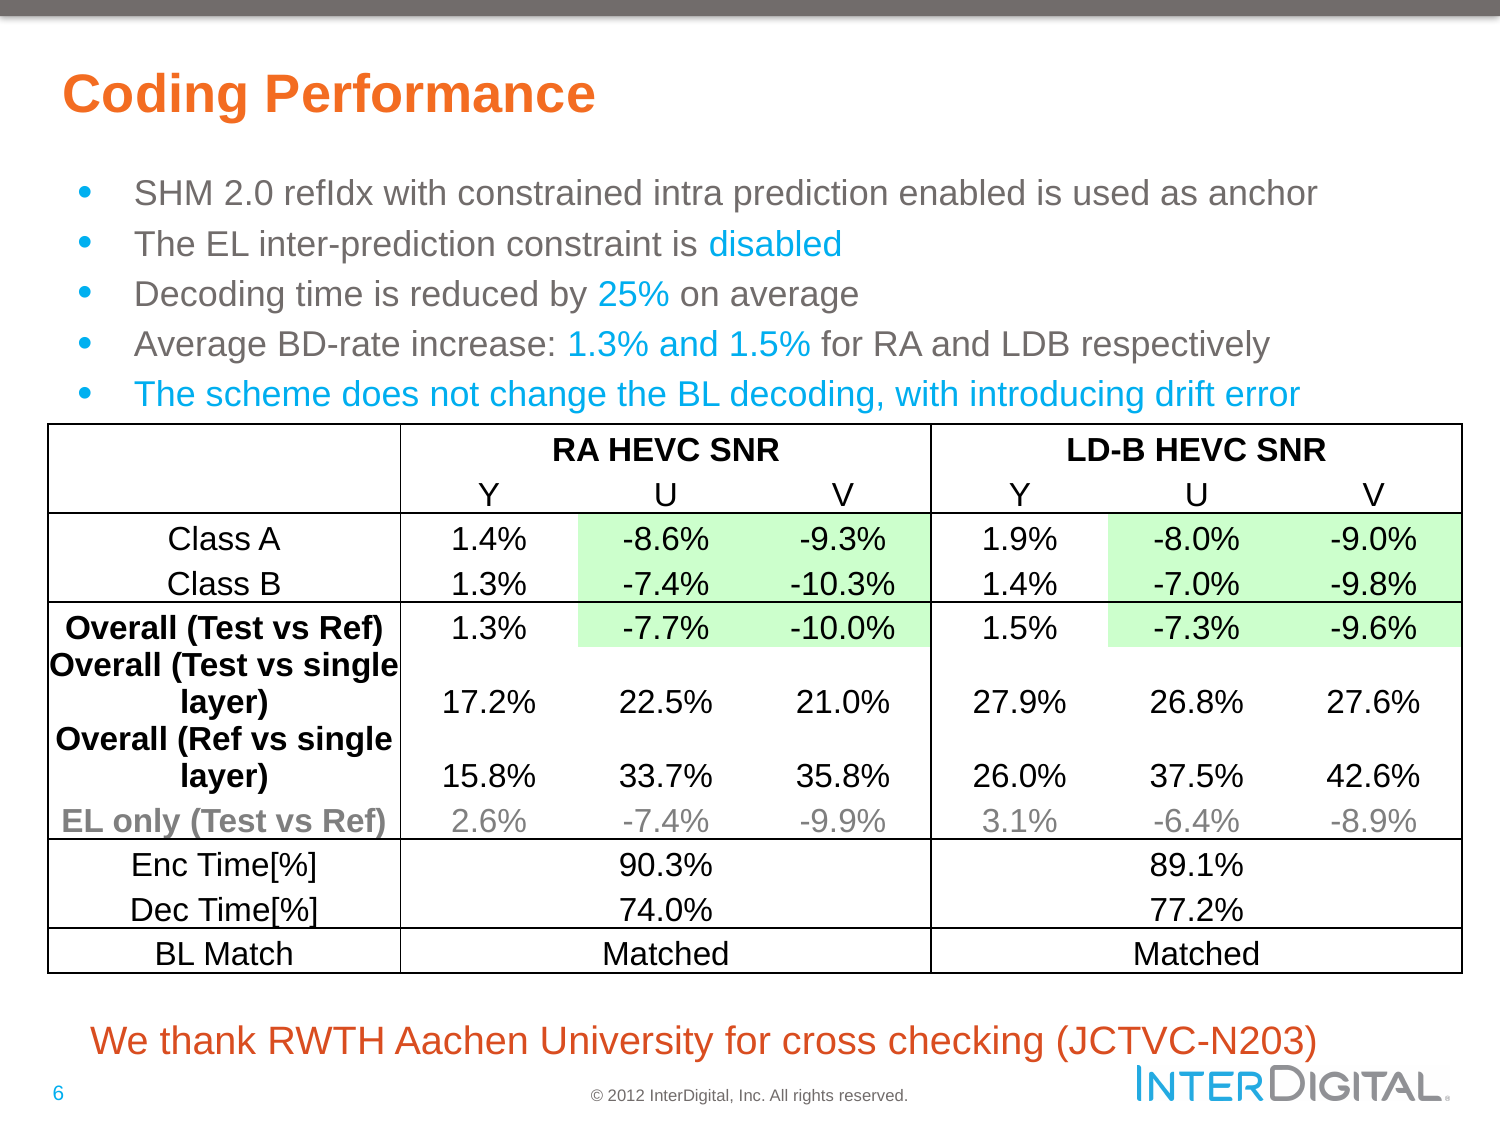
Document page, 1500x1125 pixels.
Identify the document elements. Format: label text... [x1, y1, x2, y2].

table_cell Overall (Test vs Ref) [49, 603, 400, 647]
table_cell Enc Time[%] [49, 840, 400, 884]
table_header LD-B HEVC SNR [932, 425, 1461, 469]
table_cell 1.3% [401, 558, 578, 601]
table_cell -8.9% [1285, 795, 1461, 838]
table_cell V [1285, 469, 1461, 512]
table_cell -7.4% [578, 558, 754, 601]
table_cell 15.8% [401, 721, 578, 795]
table_cell 1.9% [932, 514, 1108, 558]
table_cell 33.7% [578, 721, 754, 795]
table_cell 1.3% [401, 603, 578, 647]
table_cell 22.5% [578, 647, 754, 721]
title Coding Performance [48, 45, 1438, 138]
table_header RA HEVC SNR [401, 425, 930, 469]
table_cell -9.6% [1285, 603, 1461, 647]
table_cell -8.6% [578, 514, 754, 558]
table_cell Overall (Ref vs single layer) [49, 721, 400, 795]
table_cell V [754, 469, 930, 512]
text_box We thank RWTH Aachen University for cross checking (JCTVC-N203) [75, 1012, 1375, 1075]
table_cell -9.0% [1285, 514, 1461, 558]
table_cell 37.5% [1108, 721, 1285, 795]
table_cell U [578, 469, 754, 512]
table_cell U [1108, 469, 1285, 512]
table_cell 1.5% [932, 603, 1108, 647]
table_cell 26.0% [932, 721, 1108, 795]
table_cell 2.6% [401, 795, 578, 838]
table_cell 89.1% [932, 840, 1461, 884]
table_cell 77.2% [932, 884, 1461, 927]
table_cell Y [401, 469, 578, 512]
table_cell -9.3% [754, 514, 930, 558]
table_cell -6.4% [1108, 795, 1285, 838]
table_cell BL Match [49, 929, 400, 972]
table_cell 3.1% [932, 795, 1108, 838]
text_box SHM 2.0 refIdx with constrained intra prediction enabled is used as anchor The EL inter-prediction constraint is disabled Decoding time is reduced by 25% on average Average BD-rate increase: 1.3% and 1.5% for RA and LDB respectively The scheme does not change the BL decoding, with introducing drift error [62, 162, 1338, 423]
table_cell Y [932, 469, 1108, 512]
table_cell -9.9% [754, 795, 930, 838]
table_cell 27.6% [1285, 647, 1461, 721]
table_cell -7.3% [1108, 603, 1285, 647]
table_cell -7.0% [1108, 558, 1285, 601]
table_cell -8.0% [1108, 514, 1285, 558]
table_cell -7.4% [578, 795, 754, 838]
table_cell Class B [49, 558, 400, 601]
table_cell 42.6% [1285, 721, 1461, 795]
table_cell Class A [49, 514, 400, 558]
table_cell -10.3% [754, 558, 930, 601]
table_cell Dec Time[%] [49, 884, 400, 927]
table_cell 21.0% [754, 647, 930, 721]
table_cell [49, 469, 400, 512]
table_cell 35.8% [754, 721, 930, 795]
table_cell 27.9% [932, 647, 1108, 721]
table_cell -9.8% [1285, 558, 1461, 601]
table_cell 90.3% [401, 840, 930, 884]
table_cell 1.4% [932, 558, 1108, 601]
table_cell 17.2% [401, 647, 578, 721]
table_cell EL only (Test vs Ref) [49, 795, 400, 838]
table_cell Overall (Test vs single layer) [49, 647, 400, 721]
table_cell -10.0% [754, 603, 930, 647]
table_cell Matched [401, 929, 930, 972]
table_cell 1.4% [401, 514, 578, 558]
table_cell Matched [932, 929, 1461, 972]
table_header [49, 425, 400, 469]
table_cell -7.7% [578, 603, 754, 647]
table_cell 26.8% [1108, 647, 1285, 721]
table_cell 74.0% [401, 884, 930, 927]
picture [1137, 1065, 1450, 1101]
